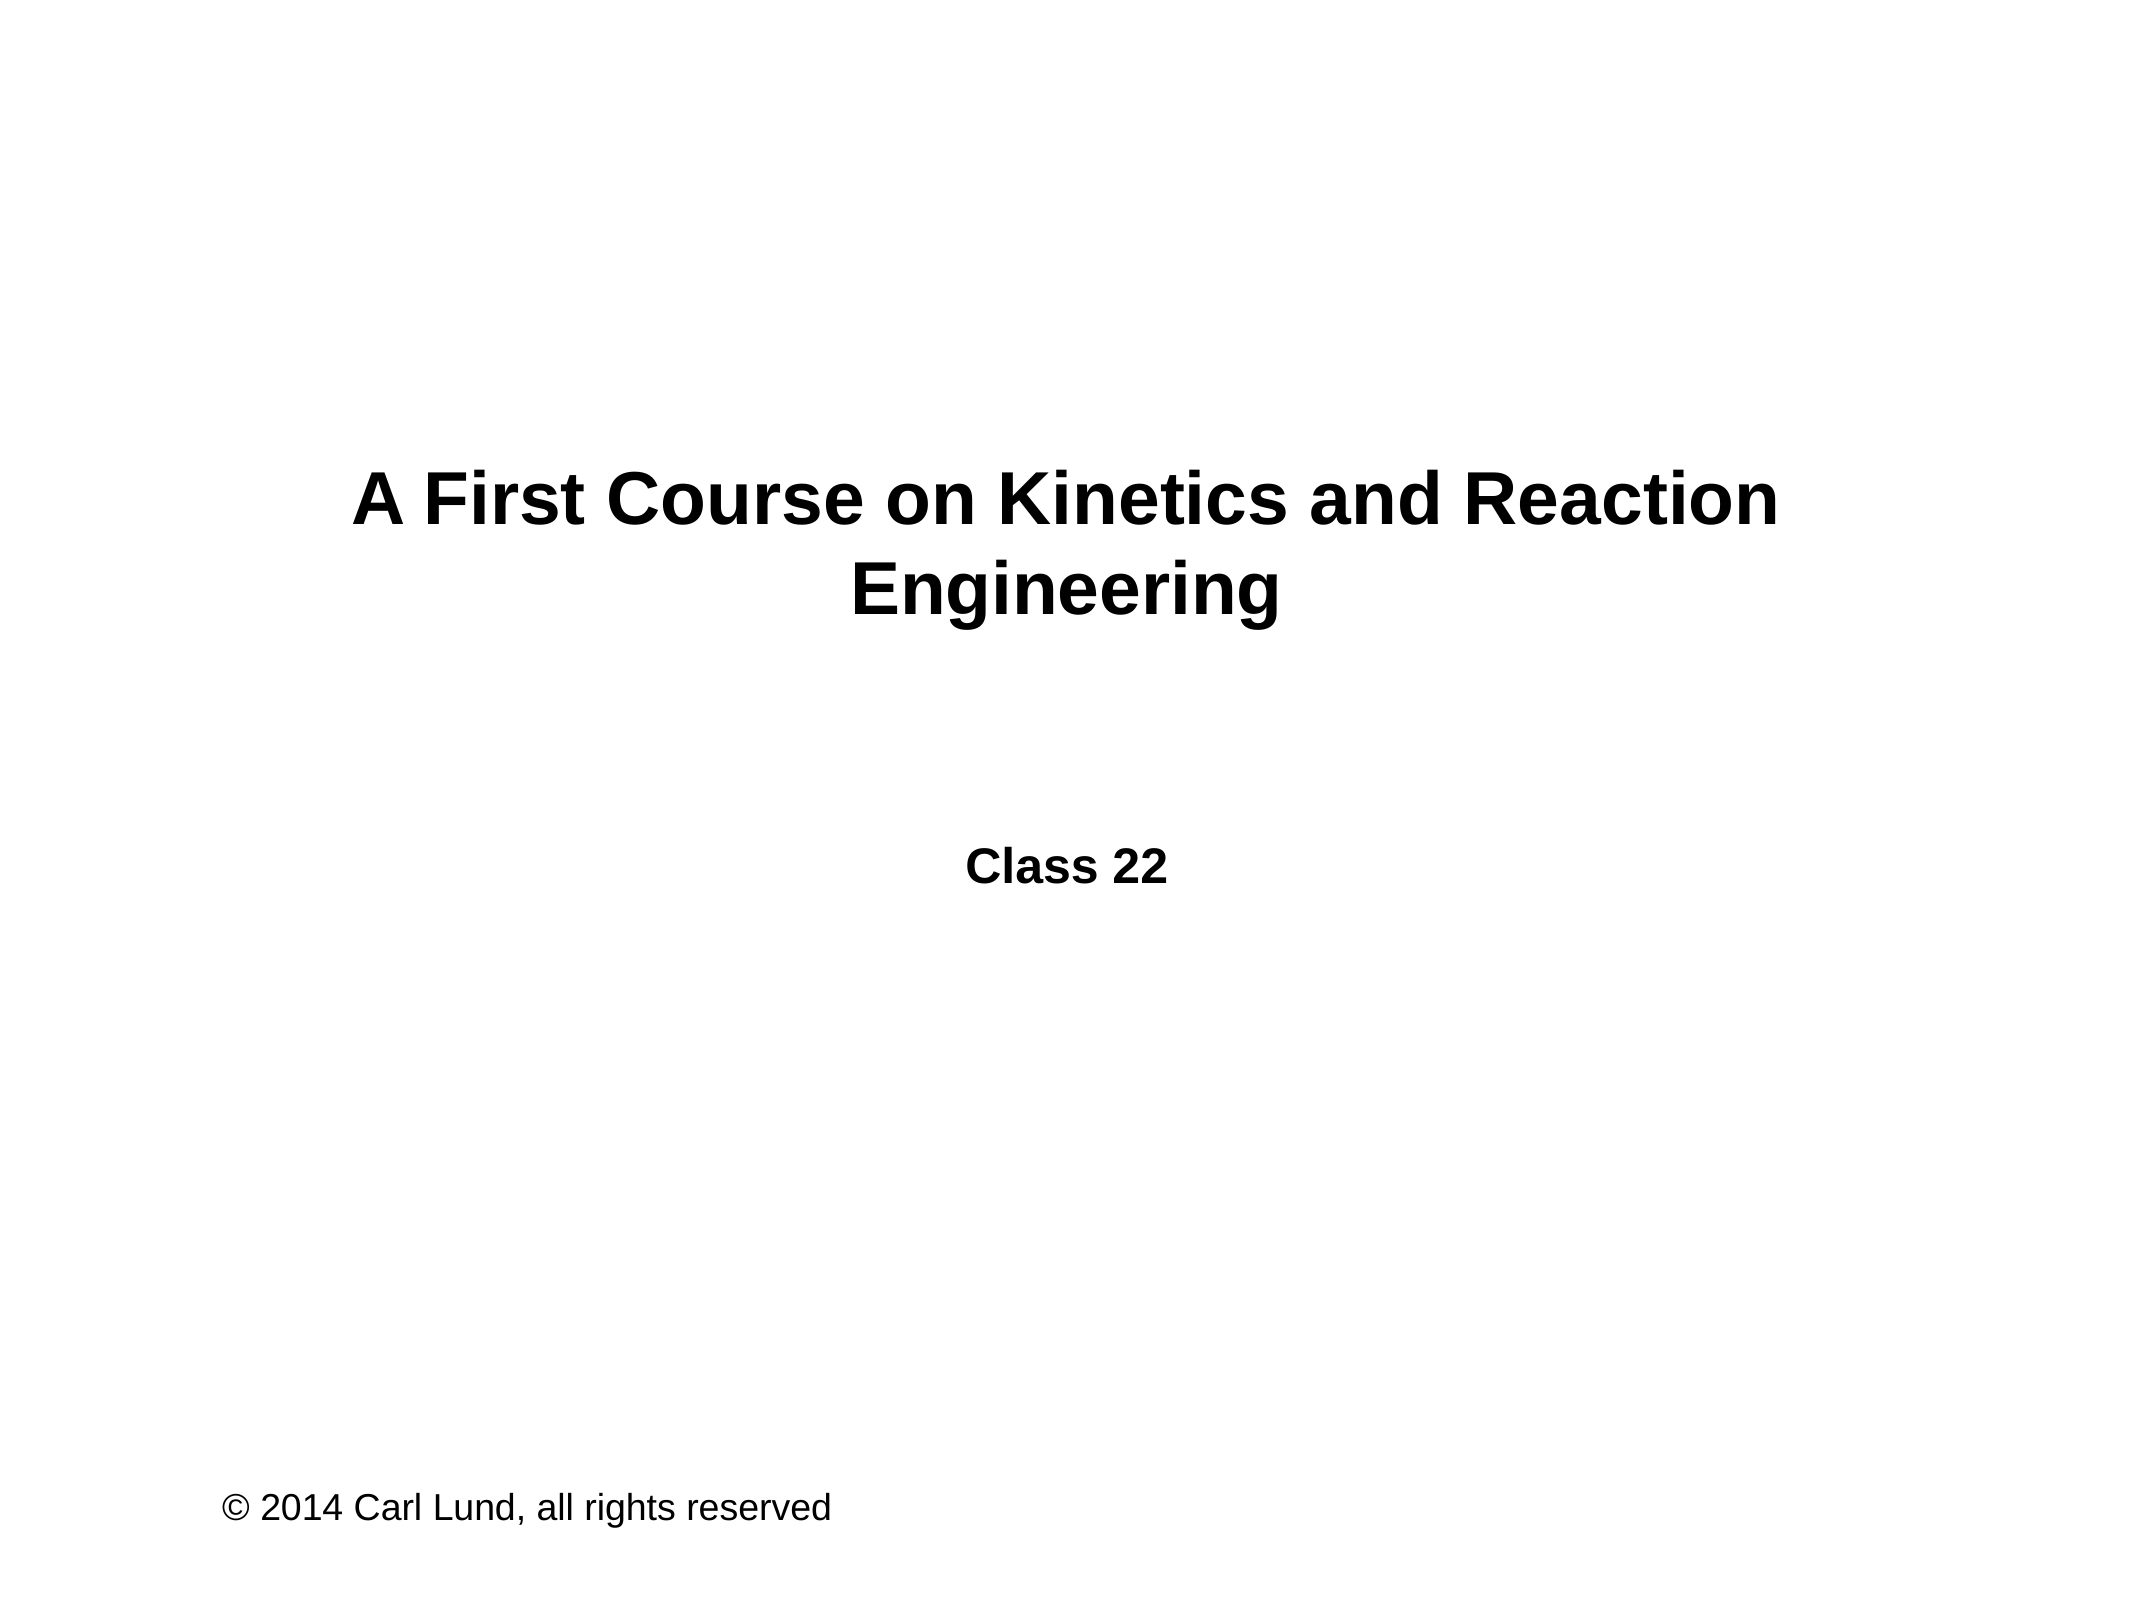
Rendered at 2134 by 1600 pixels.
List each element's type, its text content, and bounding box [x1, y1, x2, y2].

title A First Course on Kinetics and Reaction Engineering [208, 268, 1925, 811]
list Class 22 [208, 825, 1925, 1461]
